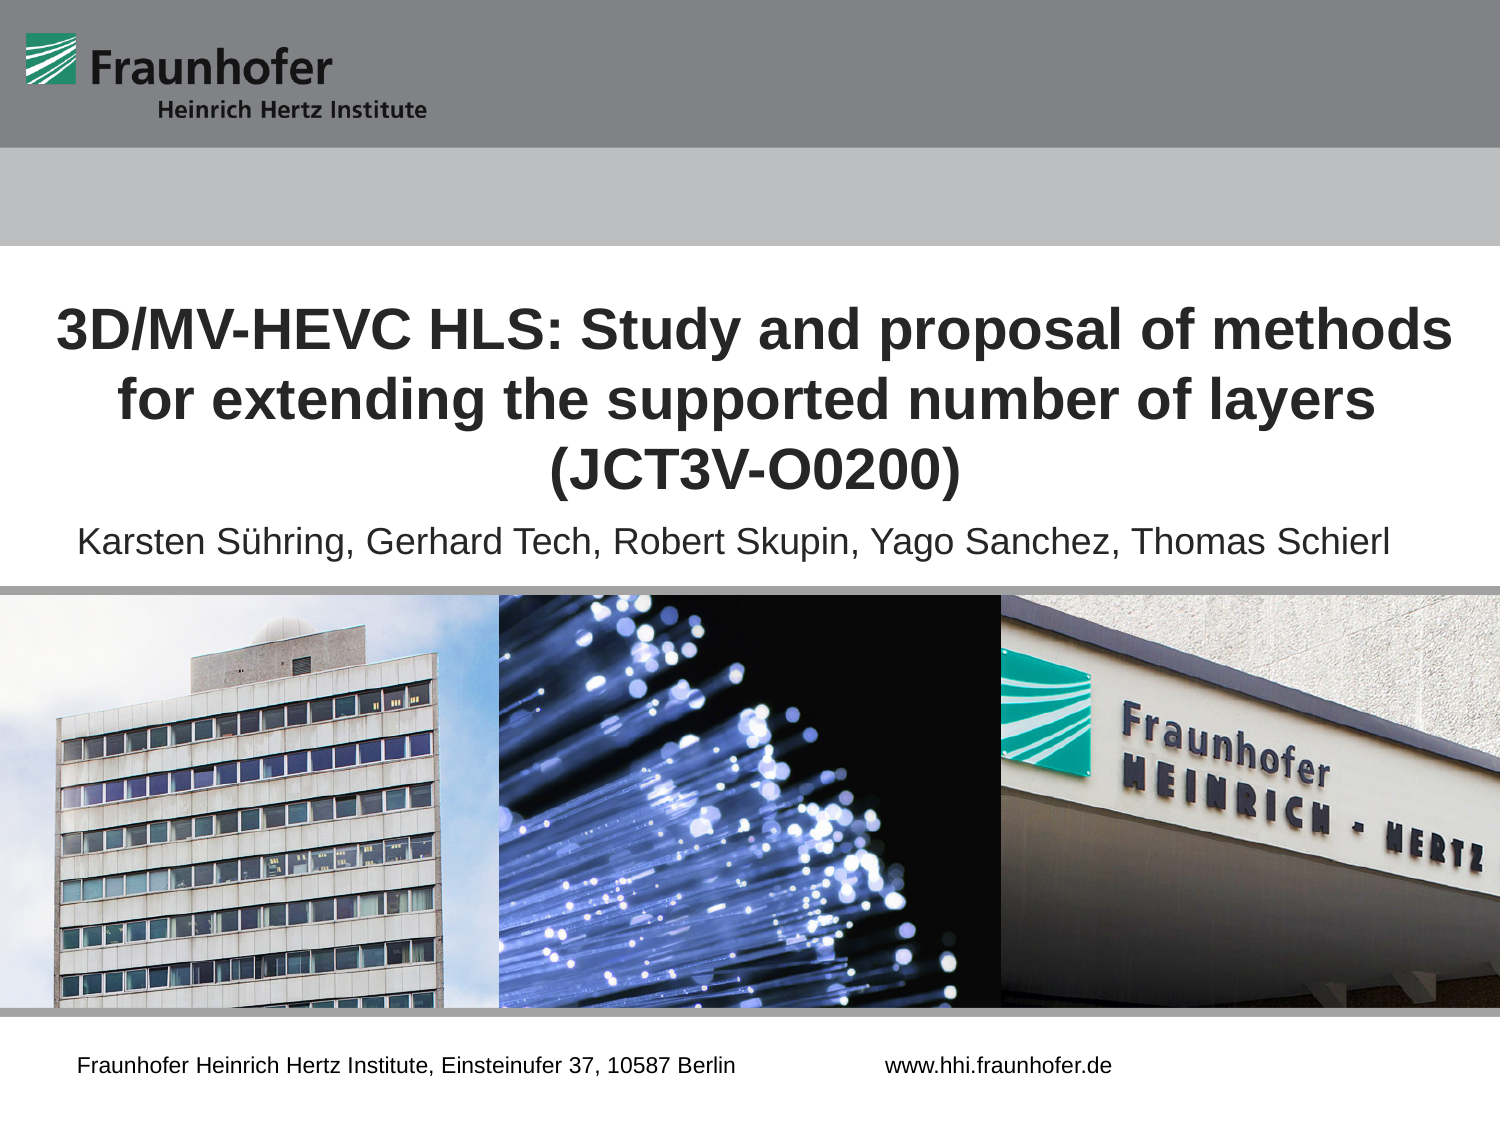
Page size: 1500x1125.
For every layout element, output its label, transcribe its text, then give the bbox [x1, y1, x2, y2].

picture [26, 33, 427, 118]
picture [0, 595, 1500, 1007]
list Karsten Sühring, Gerhard Tech, Robert Skupin, Yago Sanchez, Thomas Schierl [76, 516, 1471, 563]
list 3D/MV-HEVC HLS: Study and proposal of methods for extending the supported number of layers (JCT3V-O0200) [41, 290, 1471, 504]
